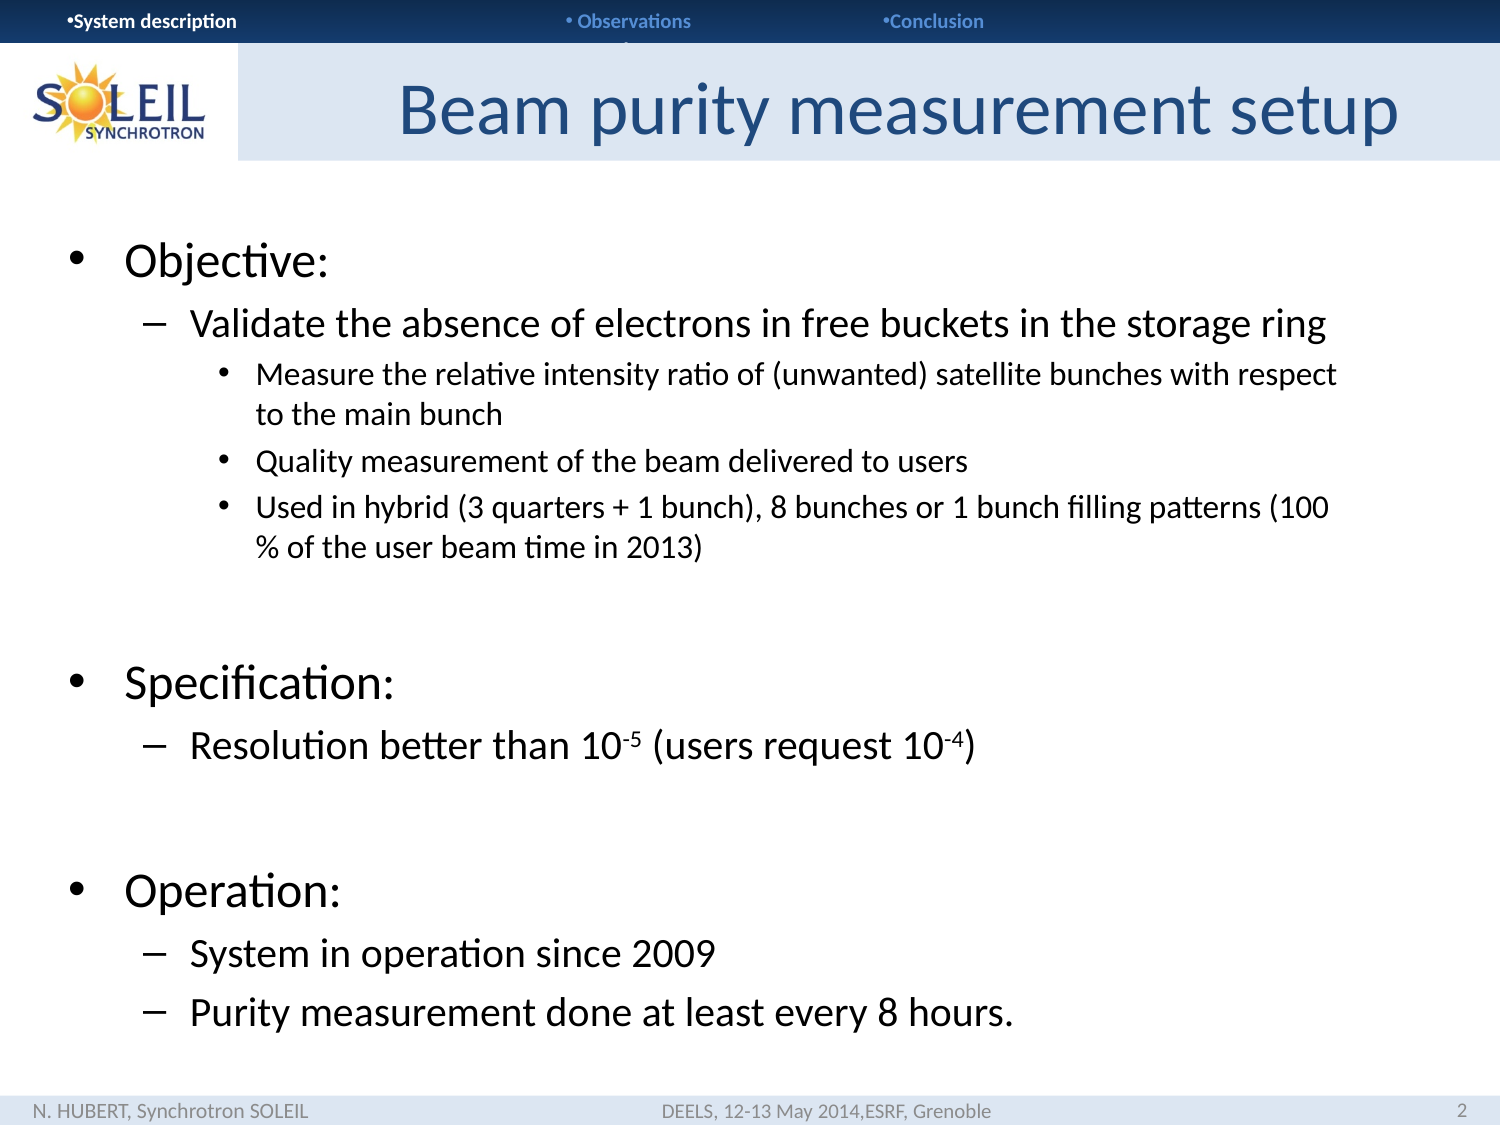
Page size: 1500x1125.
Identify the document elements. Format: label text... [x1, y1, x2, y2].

list Objective: Validate the absence of electrons in free buckets in the storage ring Measure the relative intensity ratio of (unwanted) satellite bunches with respect to the main bunch Quality measurement of the beam delivered to users Used in hybrid (3 quarters + 1 bunch), 8 bunches or 1 bunch filling patterns (100 % of the user beam time in 2013) Specification: Resolution better than 10-5 (users request 10-4) Operation: System in operation since 2009 Purity measurement done at least every 8 hours. [53, 219, 1376, 776]
title Beam purity measurement setup [301, 42, 1499, 166]
footer DEELS, 12-13 May 2014,ESRF, Grenoble [383, 1095, 1270, 1125]
slide_number N. HUBERT, Synchrotron SOLEIL [17, 1095, 383, 1125]
slide_number 2 [1411, 1093, 1483, 1125]
picture [1, 43, 238, 161]
